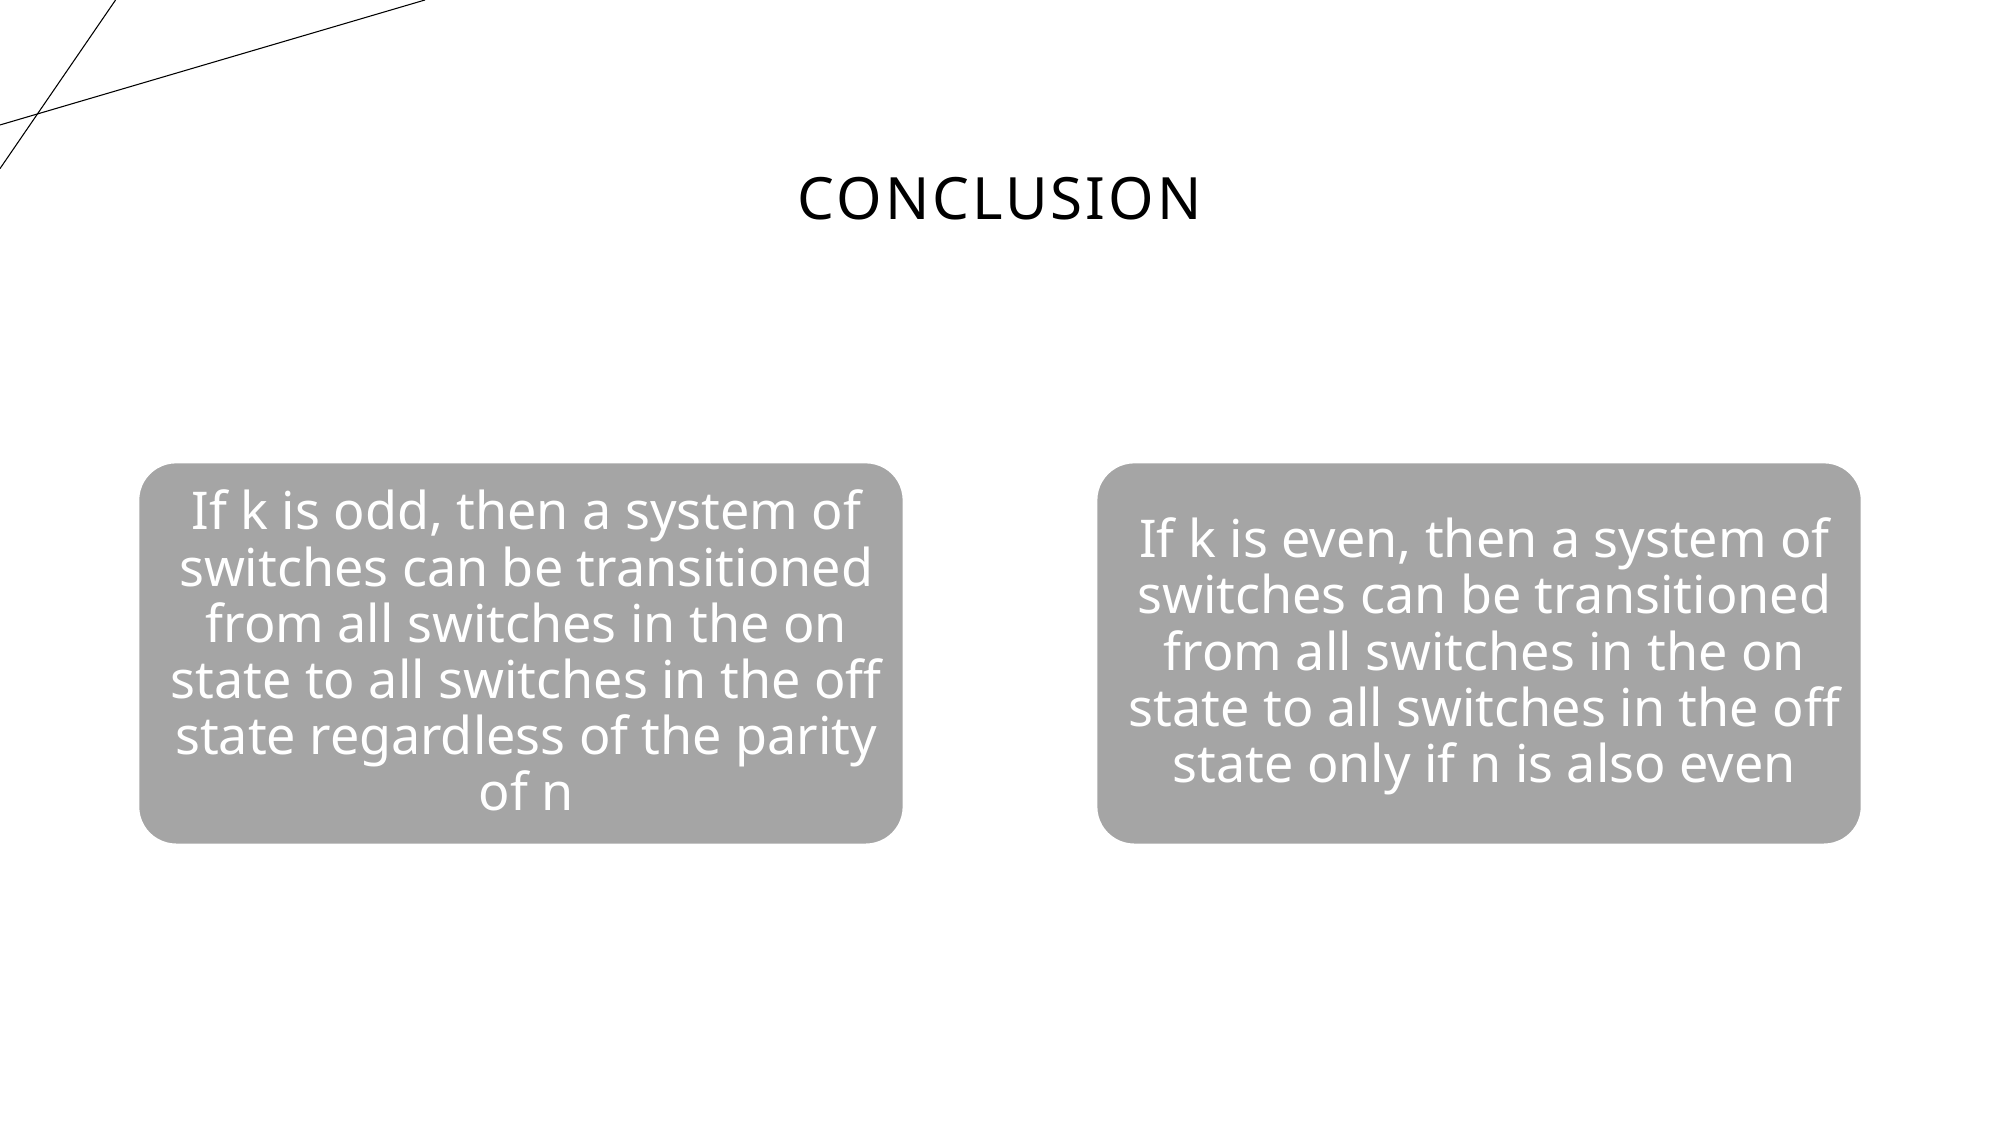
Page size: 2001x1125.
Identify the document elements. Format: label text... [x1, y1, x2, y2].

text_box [137, 346, 1863, 961]
title Conclusion [137, 22, 1863, 240]
